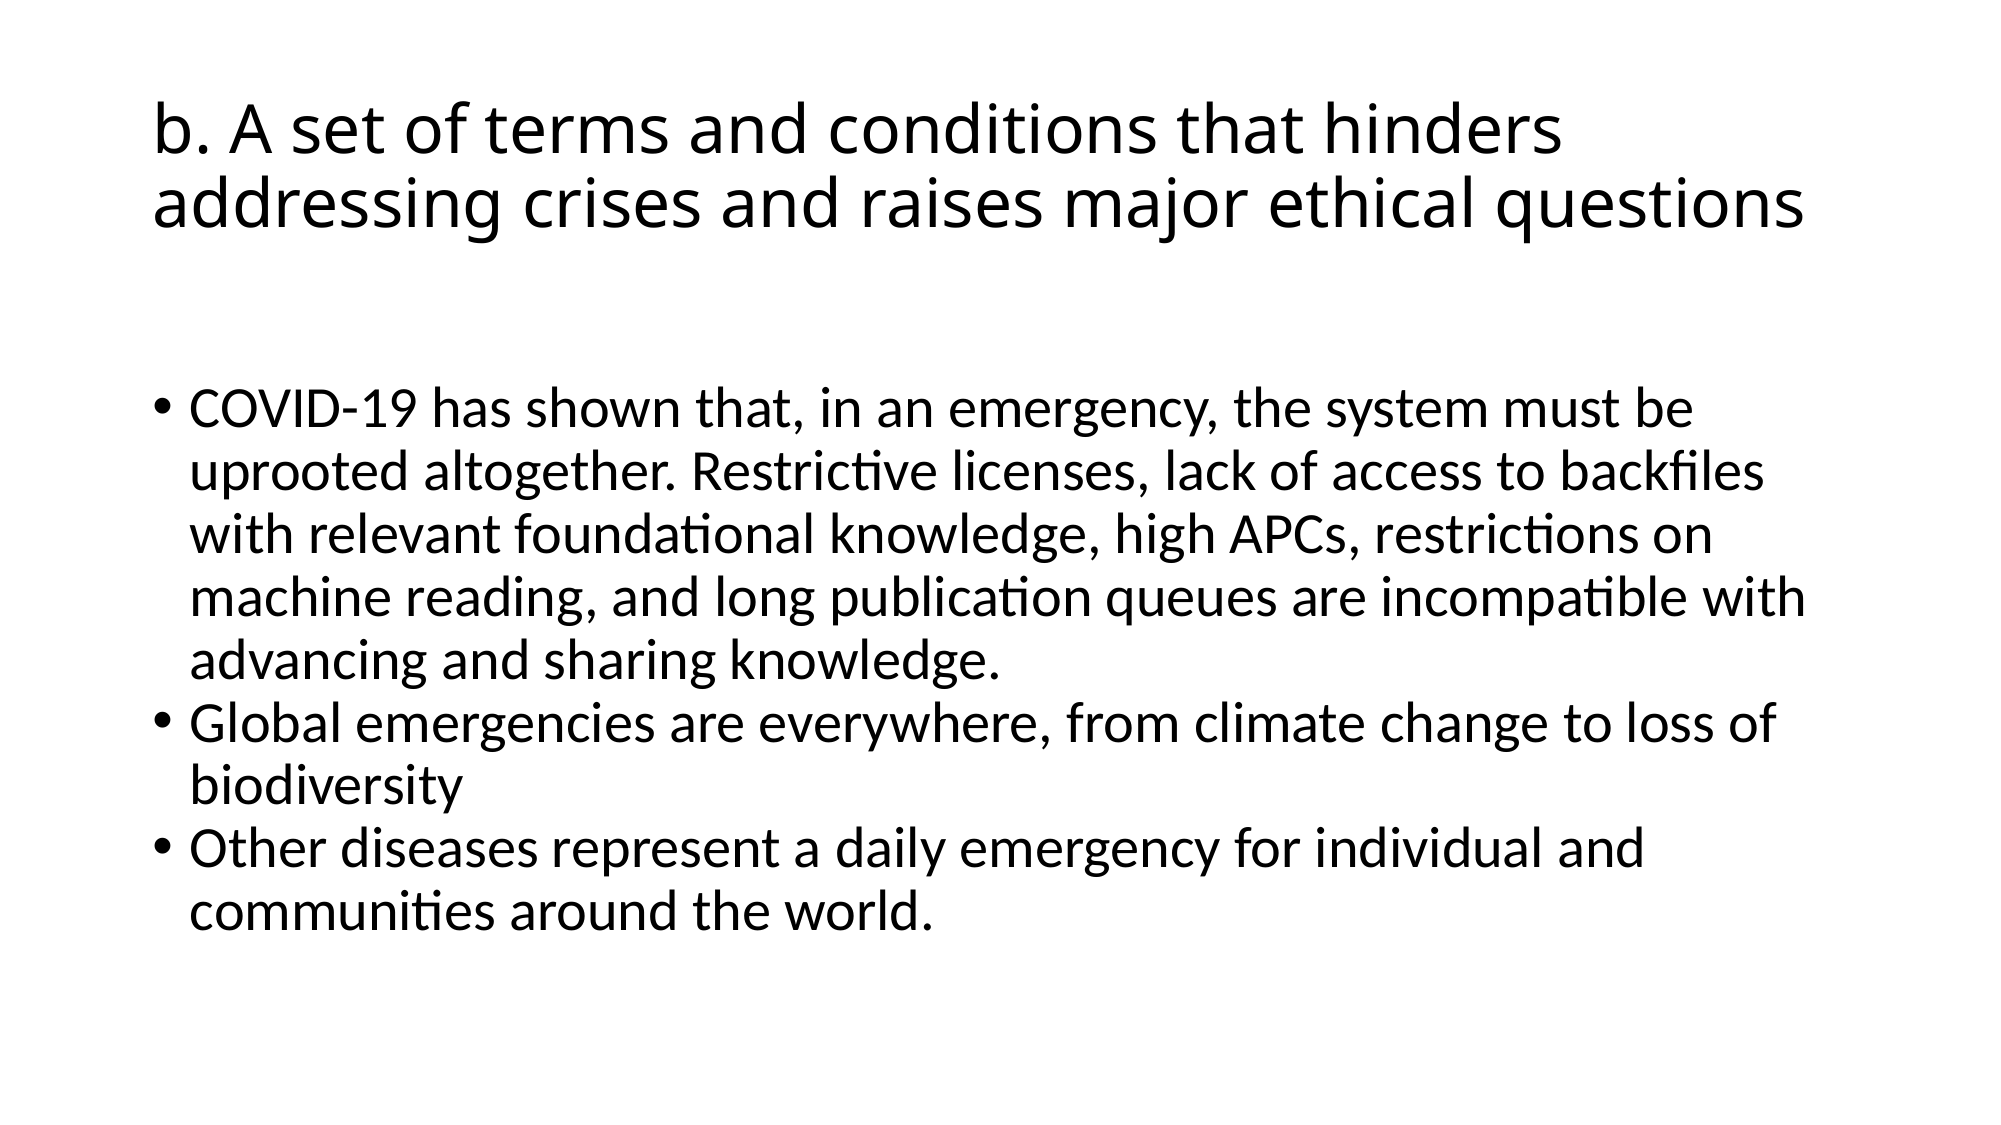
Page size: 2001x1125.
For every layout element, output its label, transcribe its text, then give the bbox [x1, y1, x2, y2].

list COVID-19 has shown that, in an emergency, the system must be uprooted altogether. Restrictive licenses, lack of access to backfiles with relevant foundational knowledge, high APCs, restrictions on machine reading, and long publication queues are incompatible with advancing and sharing knowledge. Global emergencies are everywhere, from climate change to loss of biodiversity Other diseases represent a daily emergency for individual and communities around the world. [137, 299, 1863, 1014]
title b. A set of terms and conditions that hinders addressing crises and raises major ethical questions [137, 59, 1863, 278]
